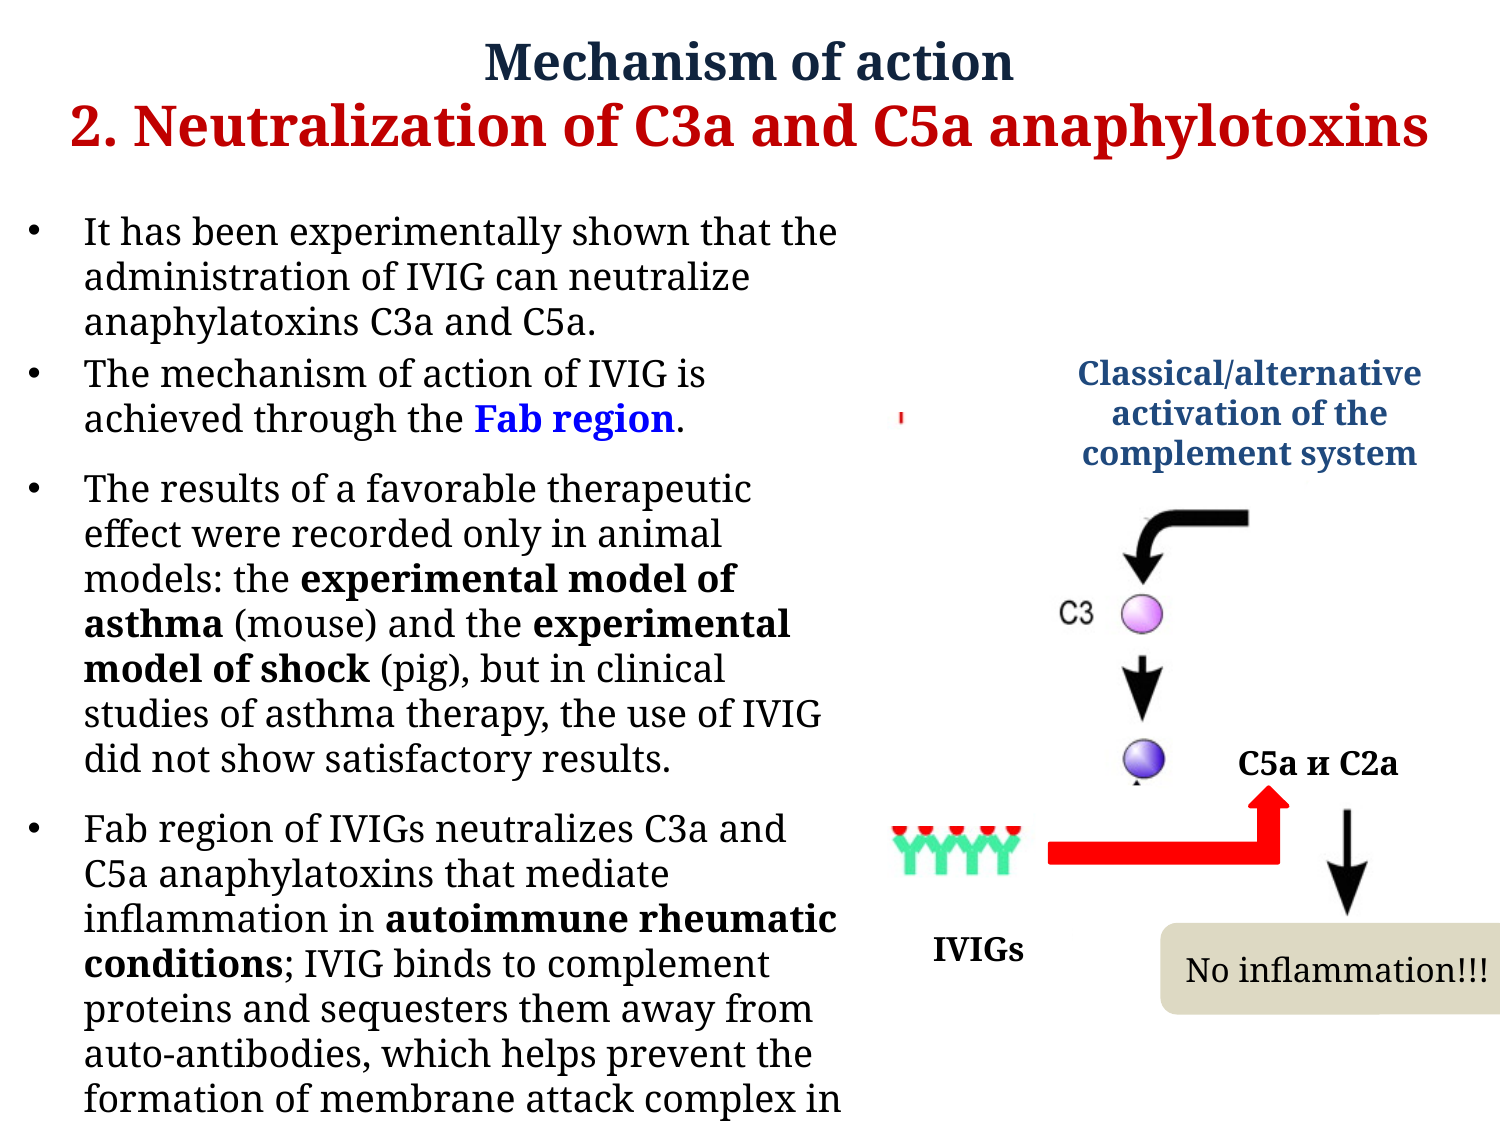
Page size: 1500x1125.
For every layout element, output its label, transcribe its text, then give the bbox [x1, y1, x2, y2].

list It has been experimentally shown that the administration of IVIG can neutralize anaphylatoxins C3a and C5a. The mechanism of action of IVIG is achieved through the Fab region. The results of a favorable therapeutic effect were recorded only in animal models: the experimental model of asthma (mouse) and the experimental model of shock (pig), but in clinical studies of asthma therapy, the use of IVIG did not show satisfactory results. Fab region of IVIGs neutralizes C3a and C5a anaphylatoxins that mediate inflammation in autoimmune rheumatic conditions; IVIG binds to complement proteins and sequesters them away from auto-antibodies, which helps prevent the formation of membrane attack complex in dermatomyositis [12, 200, 863, 1113]
text_box Classical/alternative activation of the complement system [1010, 347, 1490, 474]
text_box No inflammation!!! [1164, 922, 1500, 1015]
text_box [887, 412, 1476, 1001]
title Mechanism of action 2. Neutralization of С3а and C5a anaphylotoxins [0, 0, 1500, 188]
